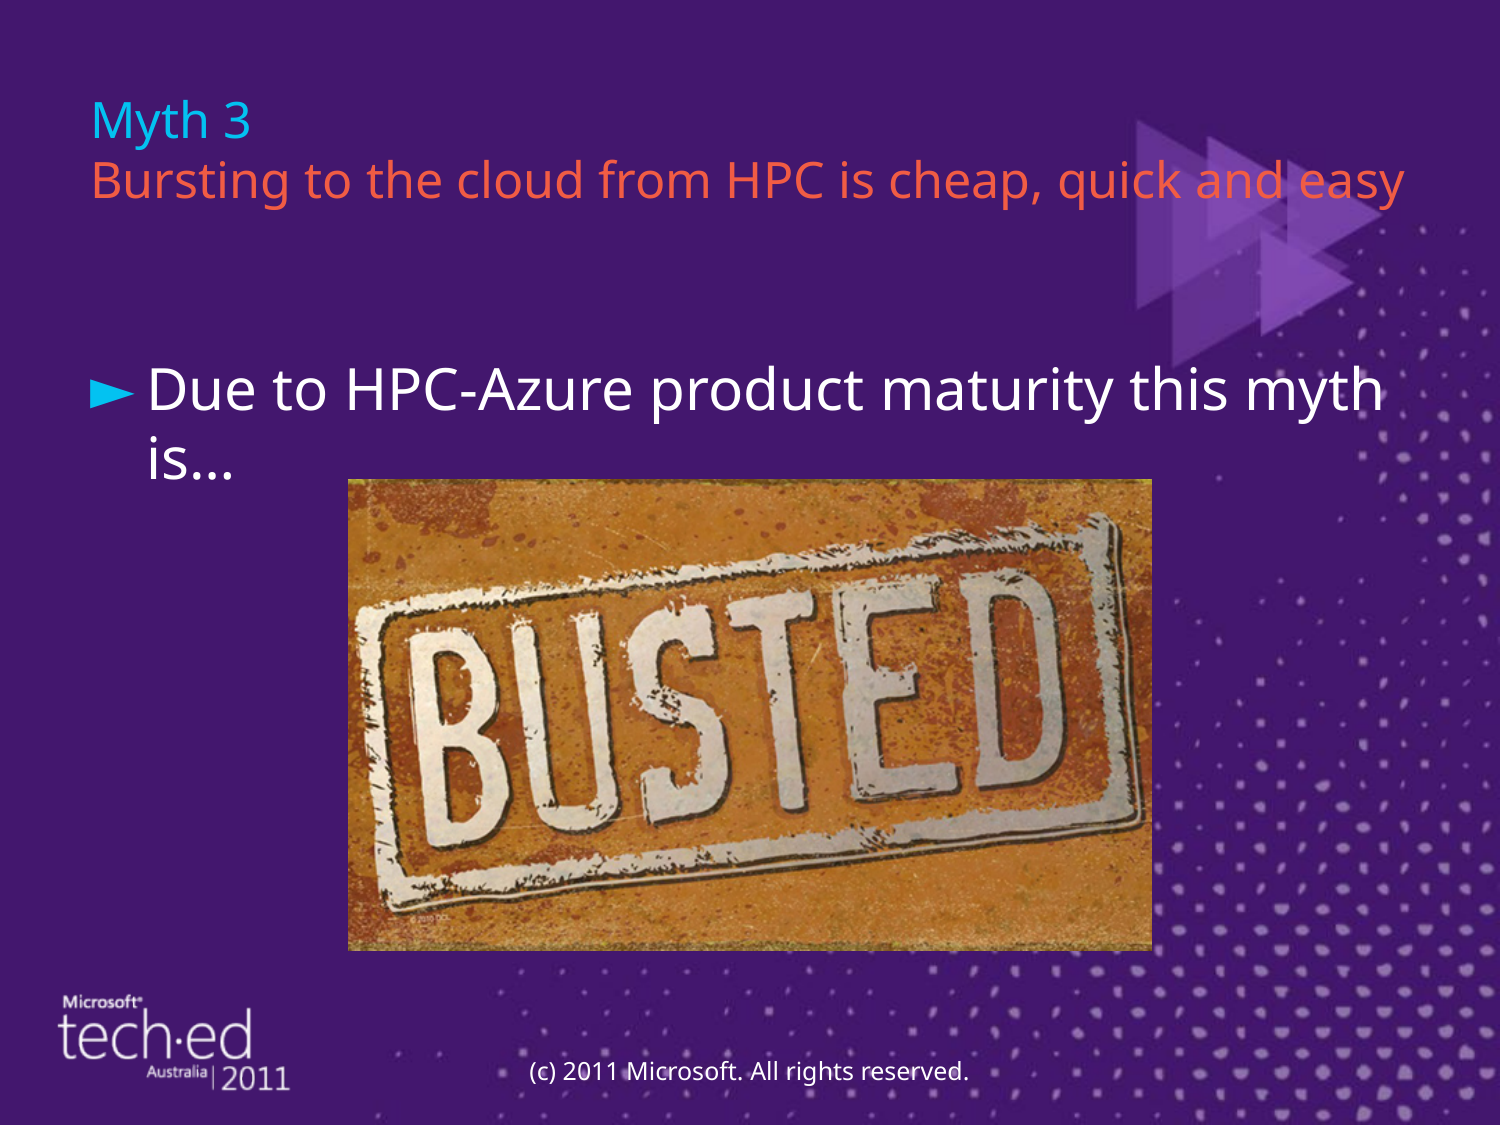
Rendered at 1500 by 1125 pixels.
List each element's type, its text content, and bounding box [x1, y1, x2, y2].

footer (c) 2011 Microsoft. All rights reserved. [512, 1042, 988, 1103]
title Myth 3 Bursting to the cloud from HPC is cheap, quick and easy [75, 54, 1425, 243]
list Due to HPC-Azure product maturity this myth is… [75, 262, 1425, 1005]
picture [0, 0, 1500, 1125]
